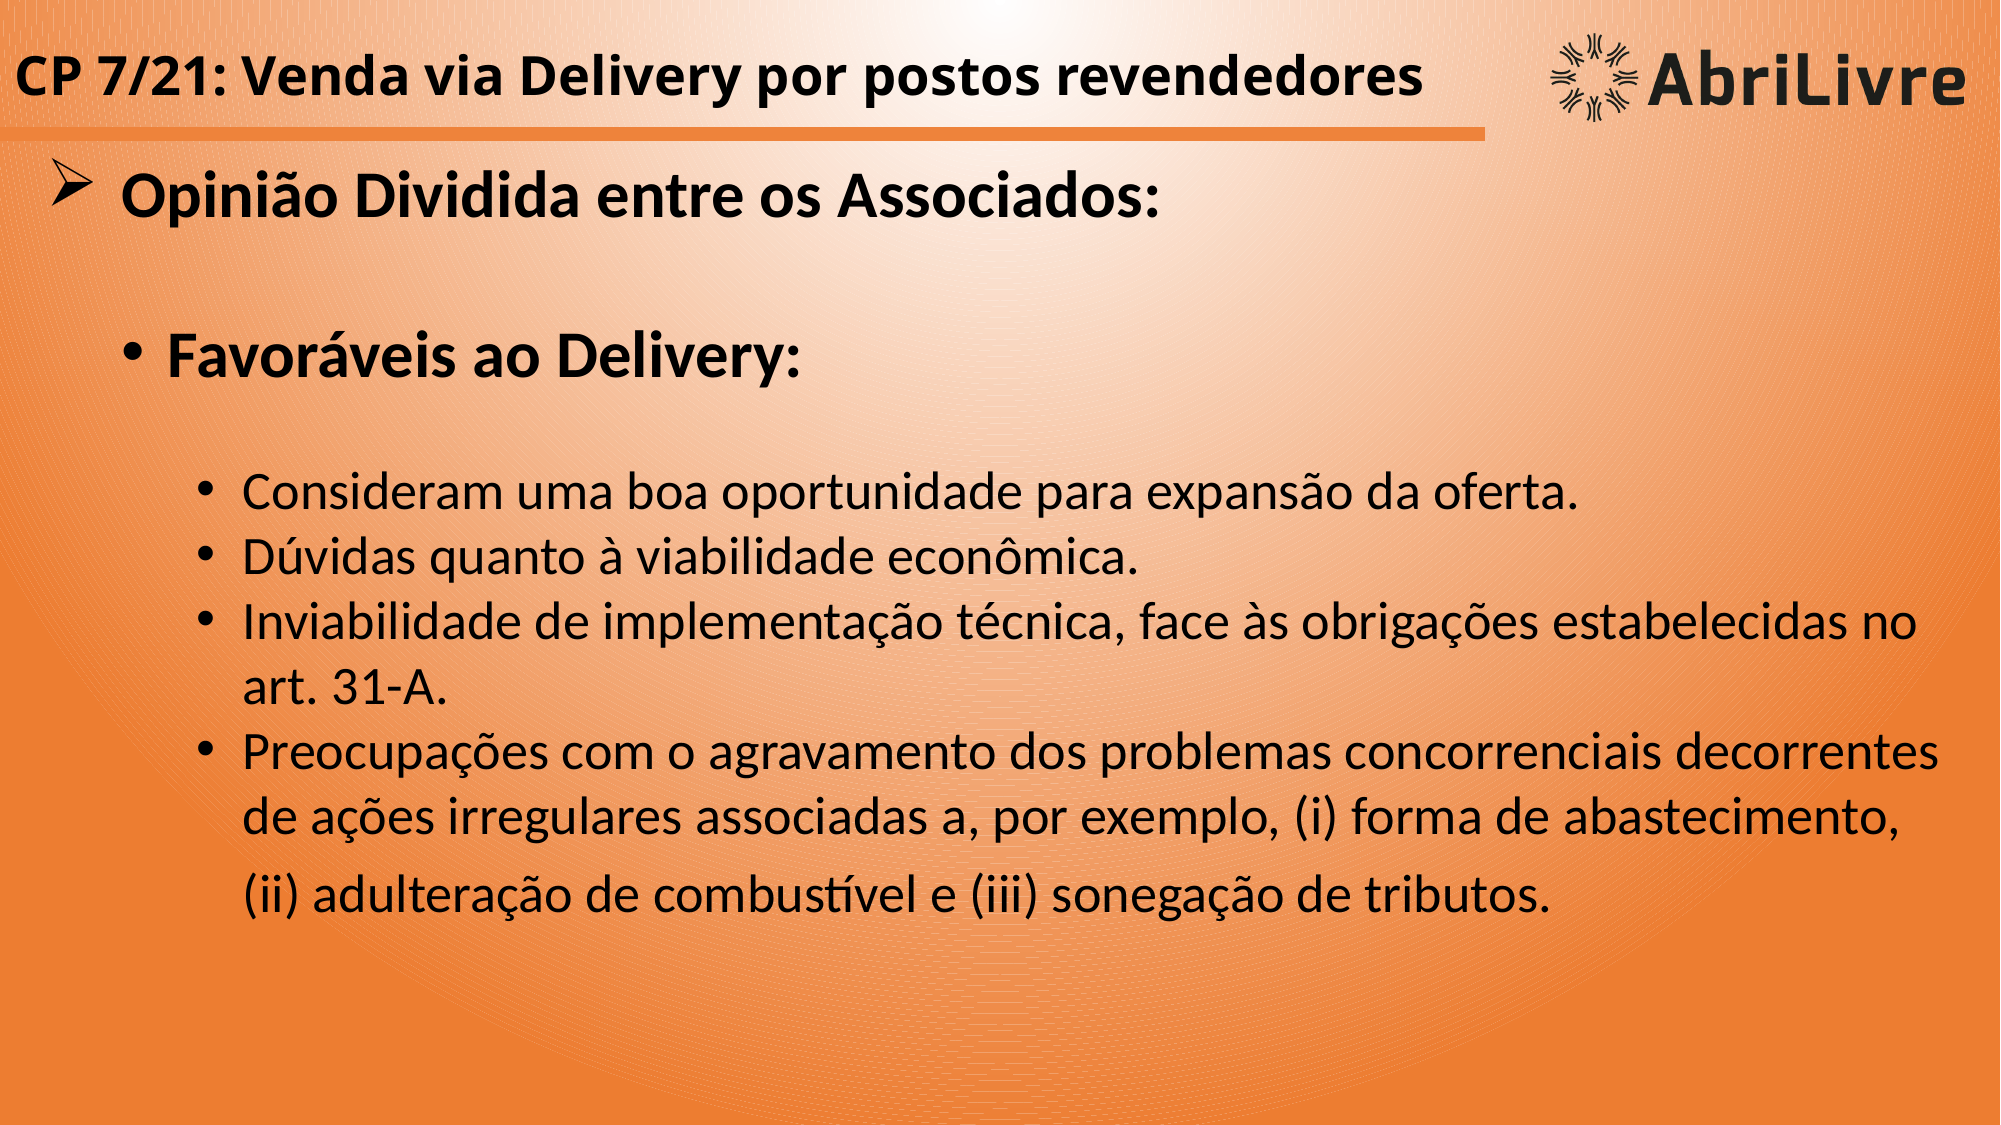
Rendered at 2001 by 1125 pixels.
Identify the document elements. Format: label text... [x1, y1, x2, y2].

picture [1550, 33, 1971, 125]
text_box Opinião Dividida entre os Associados: Favoráveis ao Delivery: Consideram uma boa oportunidade para expansão da oferta. Dúvidas quanto à viabilidade econômica. Inviabilidade de implementação técnica, face às obrigações estabelecidas no art. 31-A. Preocupações com o agravamento dos problemas concorrenciais decorrentes de ações irregulares associadas a, por exemplo, (i) forma de abastecimento, (ii) adulteração de combustível e (iii) sonegação de tributos. [31, 143, 1971, 1093]
text_box CP 7/21: Venda via Delivery por postos revendedores [0, 33, 1551, 174]
